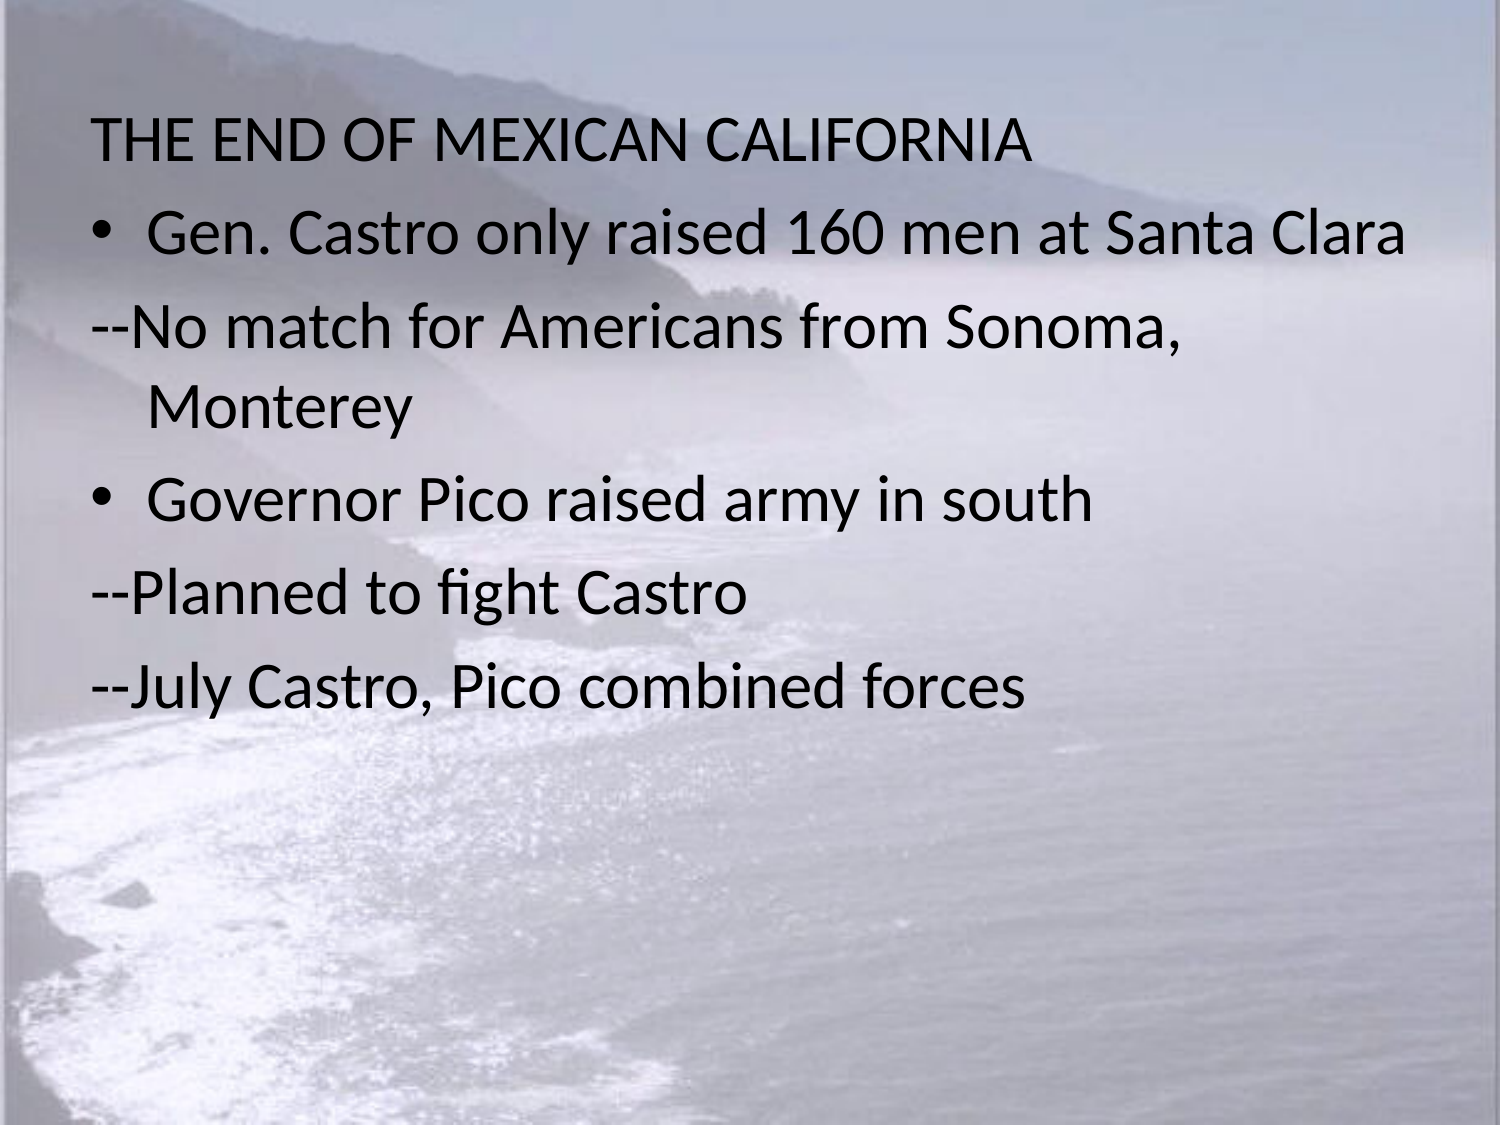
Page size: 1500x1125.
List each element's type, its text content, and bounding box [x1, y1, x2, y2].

picture [0, 0, 1500, 1125]
list THE END OF MEXICAN CALIFORNIA Gen. Castro only raised 160 men at Santa Clara --No match for Americans from Sonoma, Monterey Governor Pico raised army in south --Planned to fight Castro --July Castro, Pico combined forces [75, 87, 1425, 1005]
